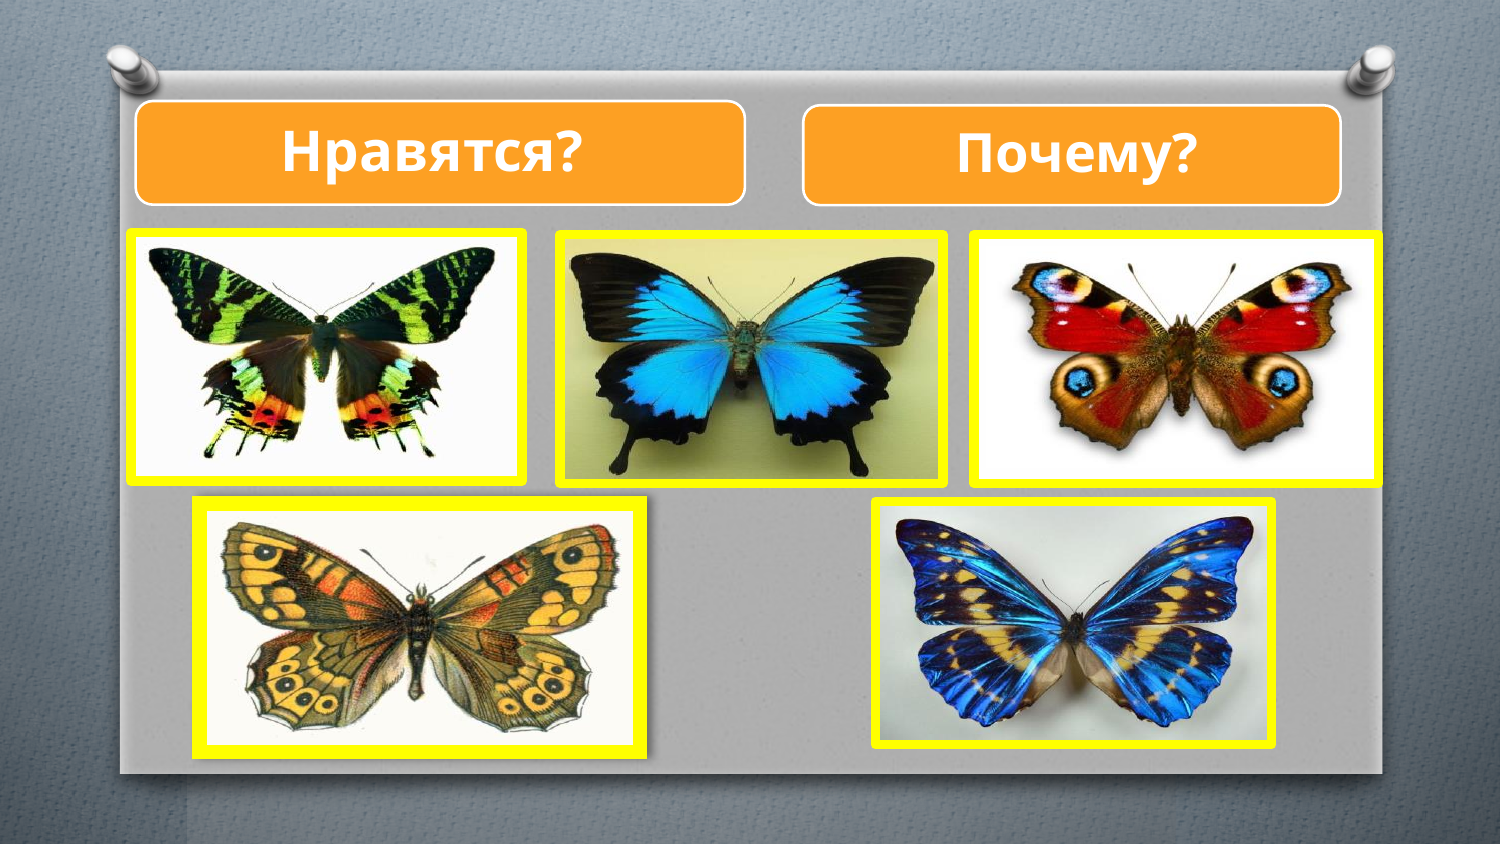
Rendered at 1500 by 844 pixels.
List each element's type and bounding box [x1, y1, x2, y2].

text_box [135, 100, 746, 206]
picture [135, 237, 518, 477]
picture [80, 18, 192, 106]
picture [564, 239, 939, 479]
picture [879, 505, 1267, 741]
text_box [803, 102, 1341, 206]
picture [206, 510, 633, 746]
picture [978, 239, 1375, 479]
picture [1322, 22, 1433, 121]
